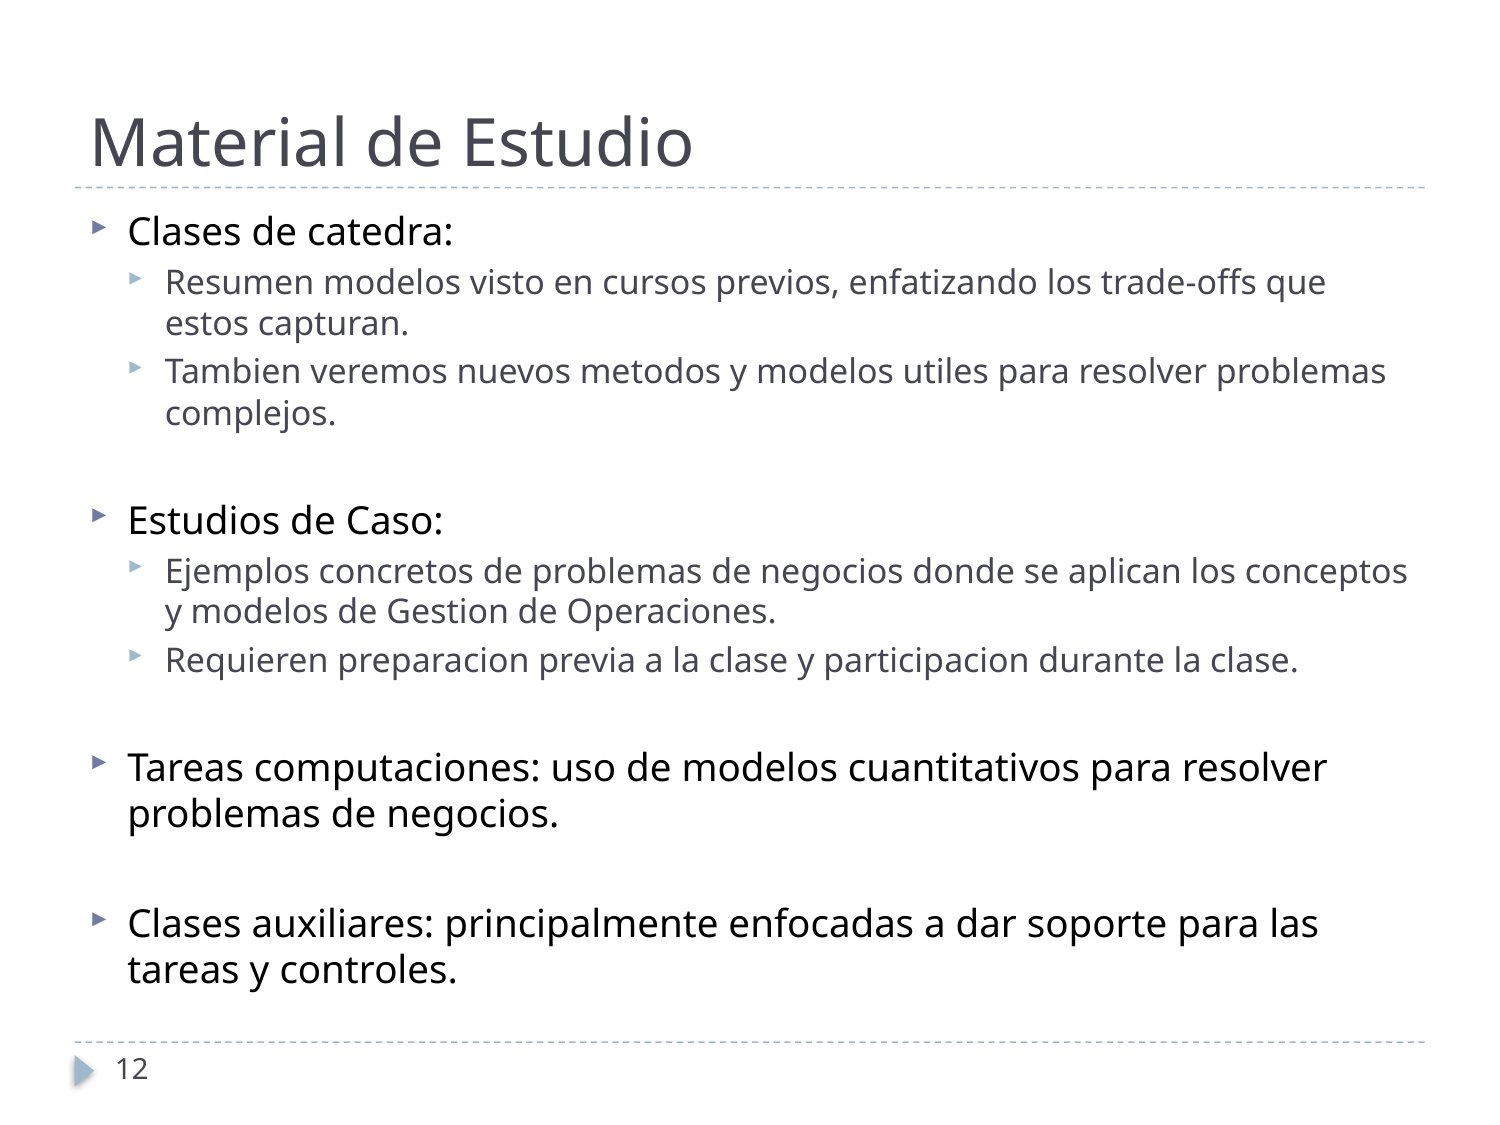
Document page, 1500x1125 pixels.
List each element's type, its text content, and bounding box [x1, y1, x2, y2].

list Clases de catedra: Resumen modelos visto en cursos previos, enfatizando los trade-offs que estos capturan. Tambien veremos nuevos metodos y modelos utiles para resolver problemas complejos. Estudios de Caso: Ejemplos concretos de problemas de negocios donde se aplican los conceptos y modelos de Gestion de Operaciones. Requieren preparacion previa a la clase y participacion durante la clase. Tareas computaciones: uso de modelos cuantitativos para resolver problemas de negocios. Clases auxiliares: principalmente enfocadas a dar soporte para las tareas y controles. [75, 200, 1425, 1010]
slide_number 12 [100, 1042, 426, 1103]
title Material de Estudio [75, 24, 1425, 188]
